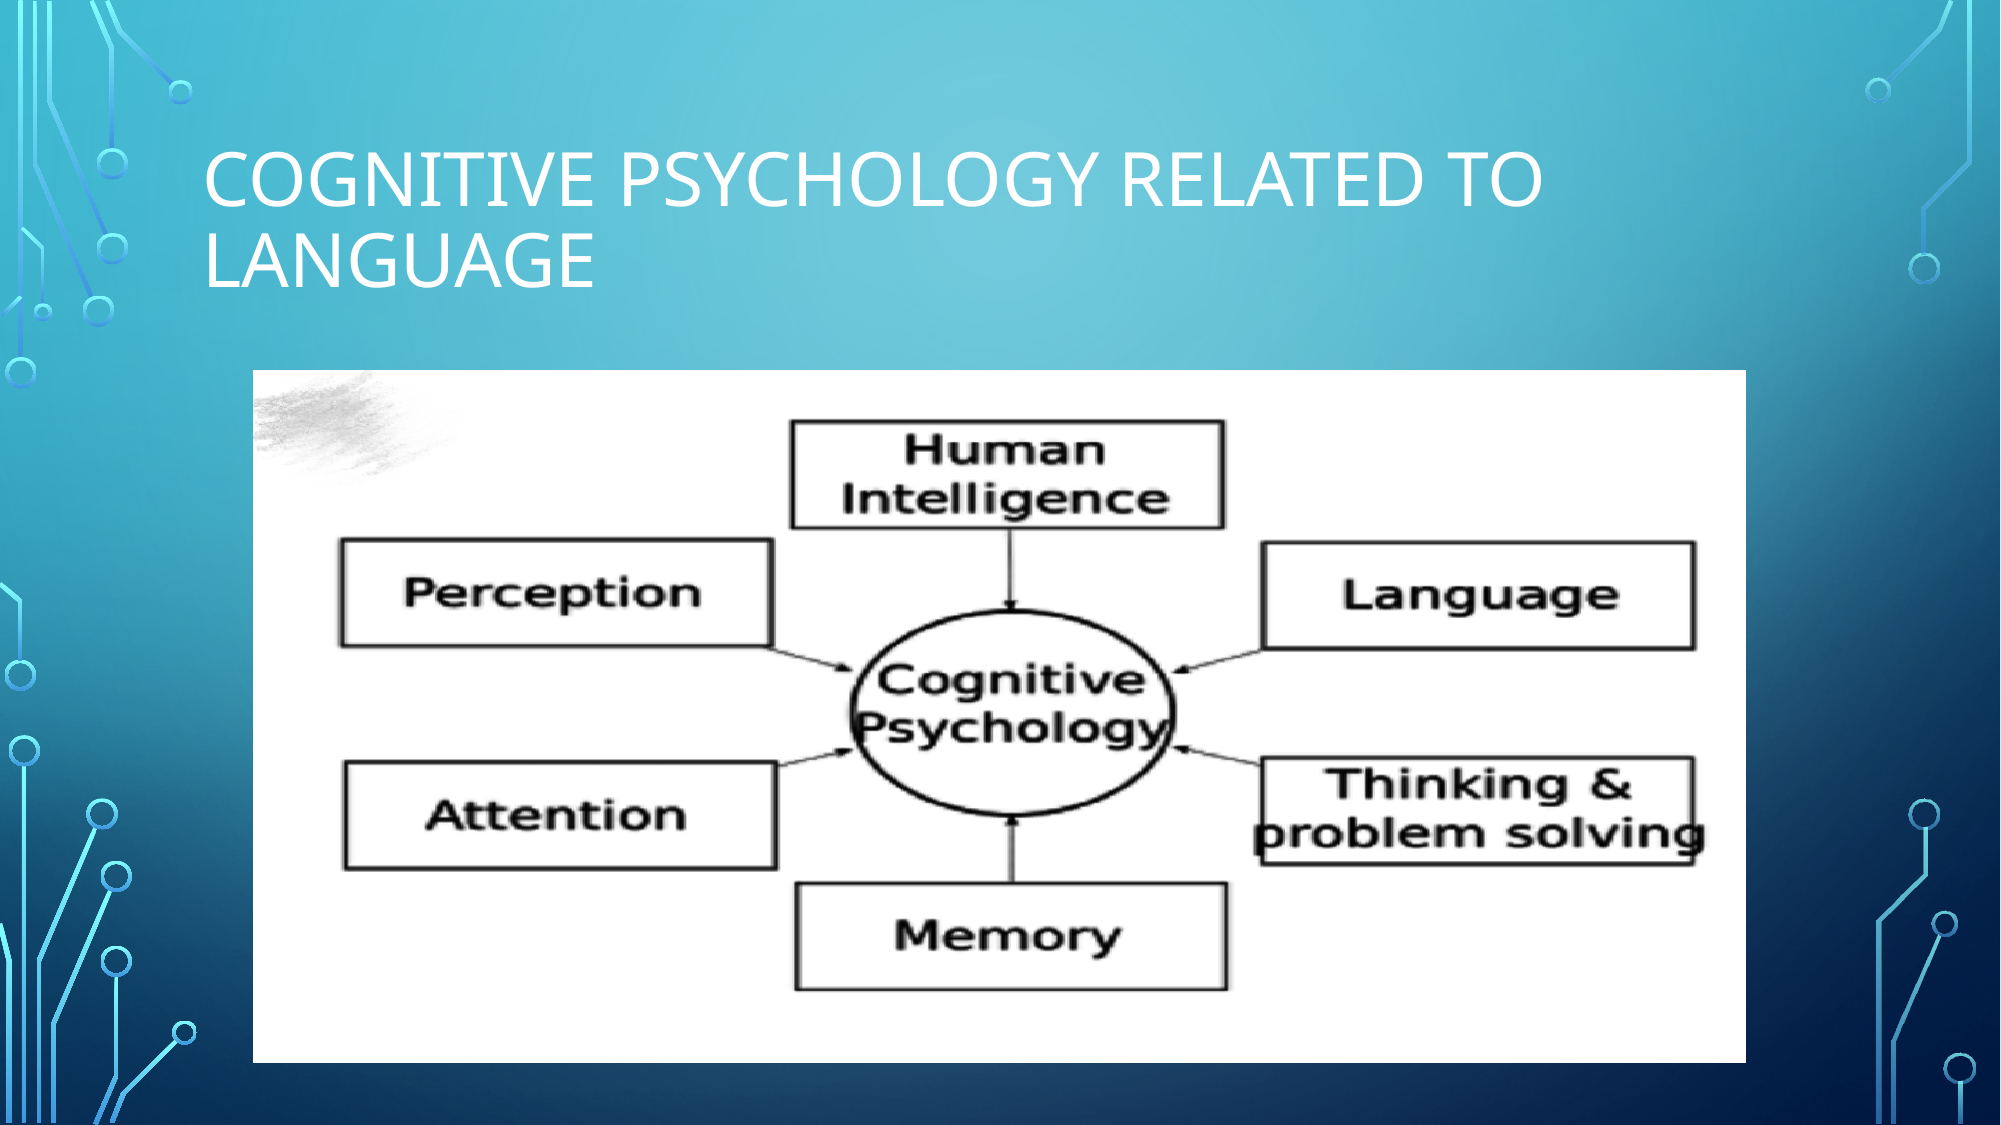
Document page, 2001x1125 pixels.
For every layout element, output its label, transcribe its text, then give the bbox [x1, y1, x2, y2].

title Cognitive psychology related to language [187, 101, 1813, 344]
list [253, 370, 1747, 1063]
